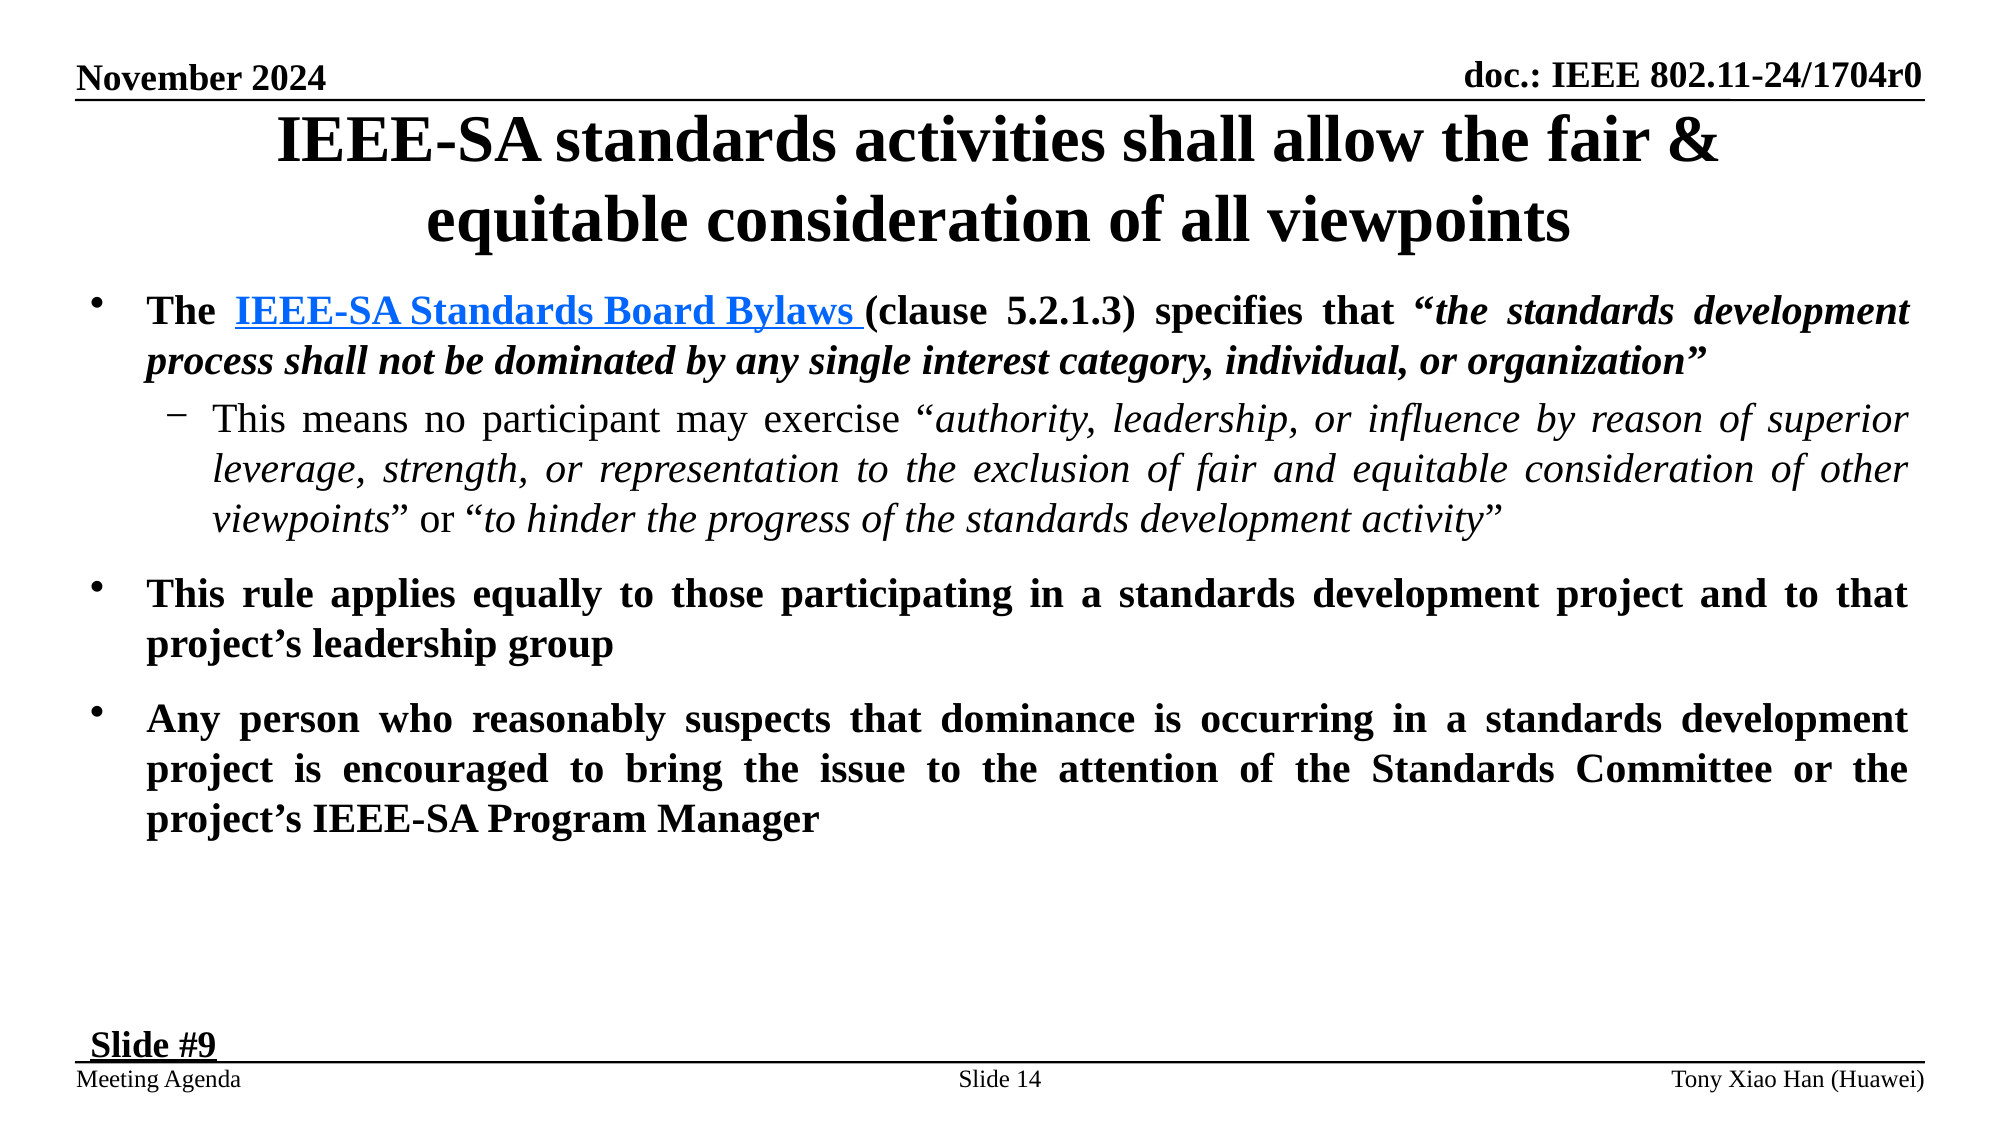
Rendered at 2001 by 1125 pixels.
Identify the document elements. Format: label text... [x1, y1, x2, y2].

text_box IEEE-SA standards activities shall allow the fair & equitable consideration of all viewpoints [75, 87, 1925, 263]
list The IEEE-SA Standards Board Bylaws (clause 5.2.1.3) specifies that “the standards development process shall not be dominated by any single interest category, individual, or organization” This means no participant may exercise “authority, leadership, or influence by reason of superior leverage, strength, or representation to the exclusion of fair and equitable consideration of other viewpoints” or “to hinder the progress of the standards development activity” This rule applies equally to those participating in a standards development project and to that project’s leadership group Any person who reasonably suspects that dominance is occurring in a standards development project is encouraged to bring the issue to the attention of the Standards Committee or the project’s IEEE-SA Program Manager [75, 275, 1925, 1038]
text_box Slide #9 [75, 1012, 232, 1073]
